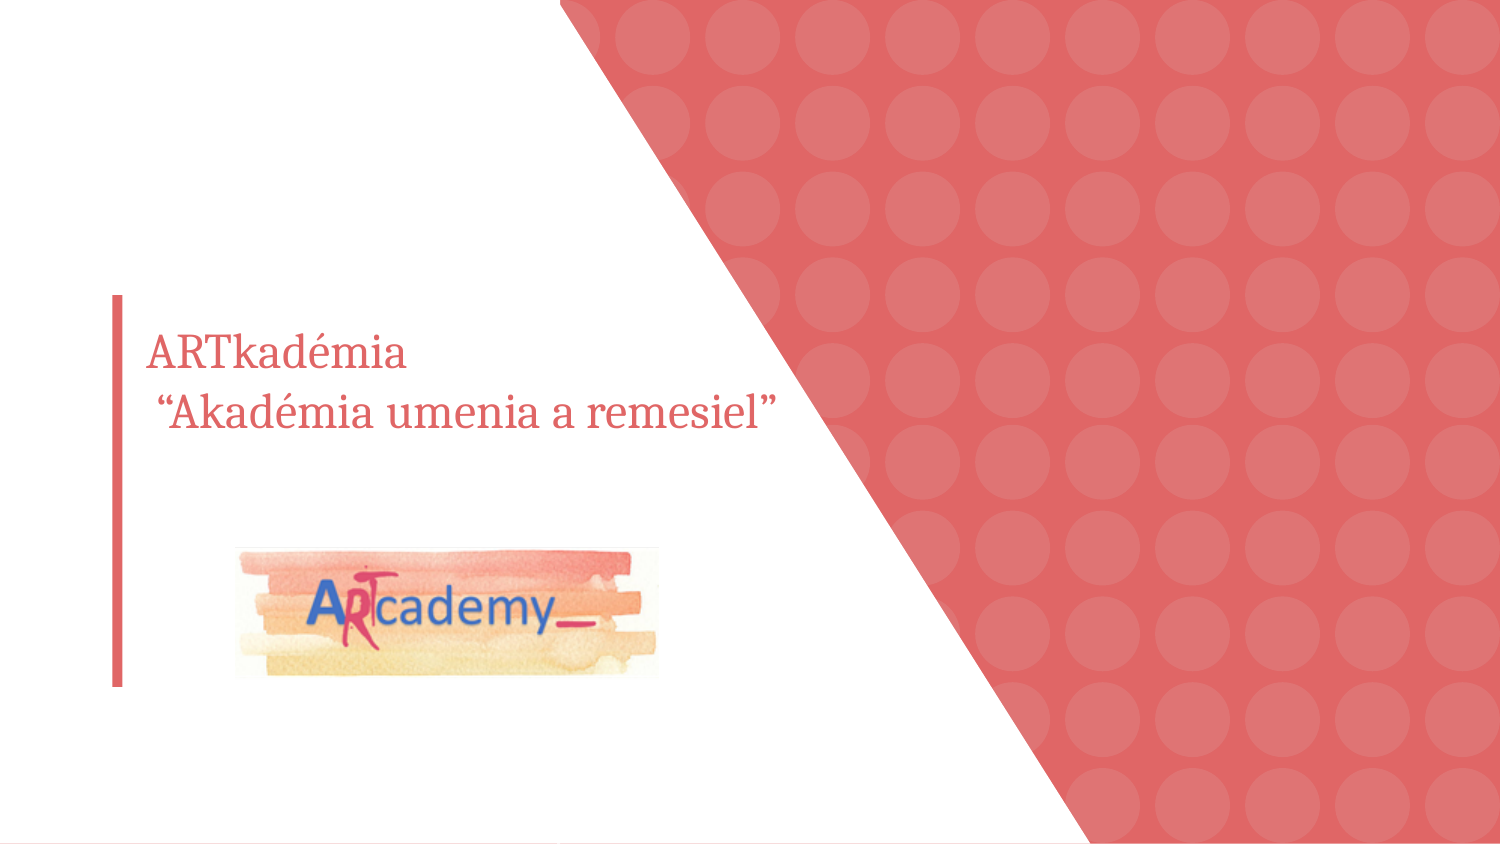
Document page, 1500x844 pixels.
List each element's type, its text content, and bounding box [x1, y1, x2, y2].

picture [234, 522, 660, 725]
title ARTkadémia “Akadémia umenia a remesiel” [131, 347, 846, 454]
subtitle [151, 449, 968, 701]
